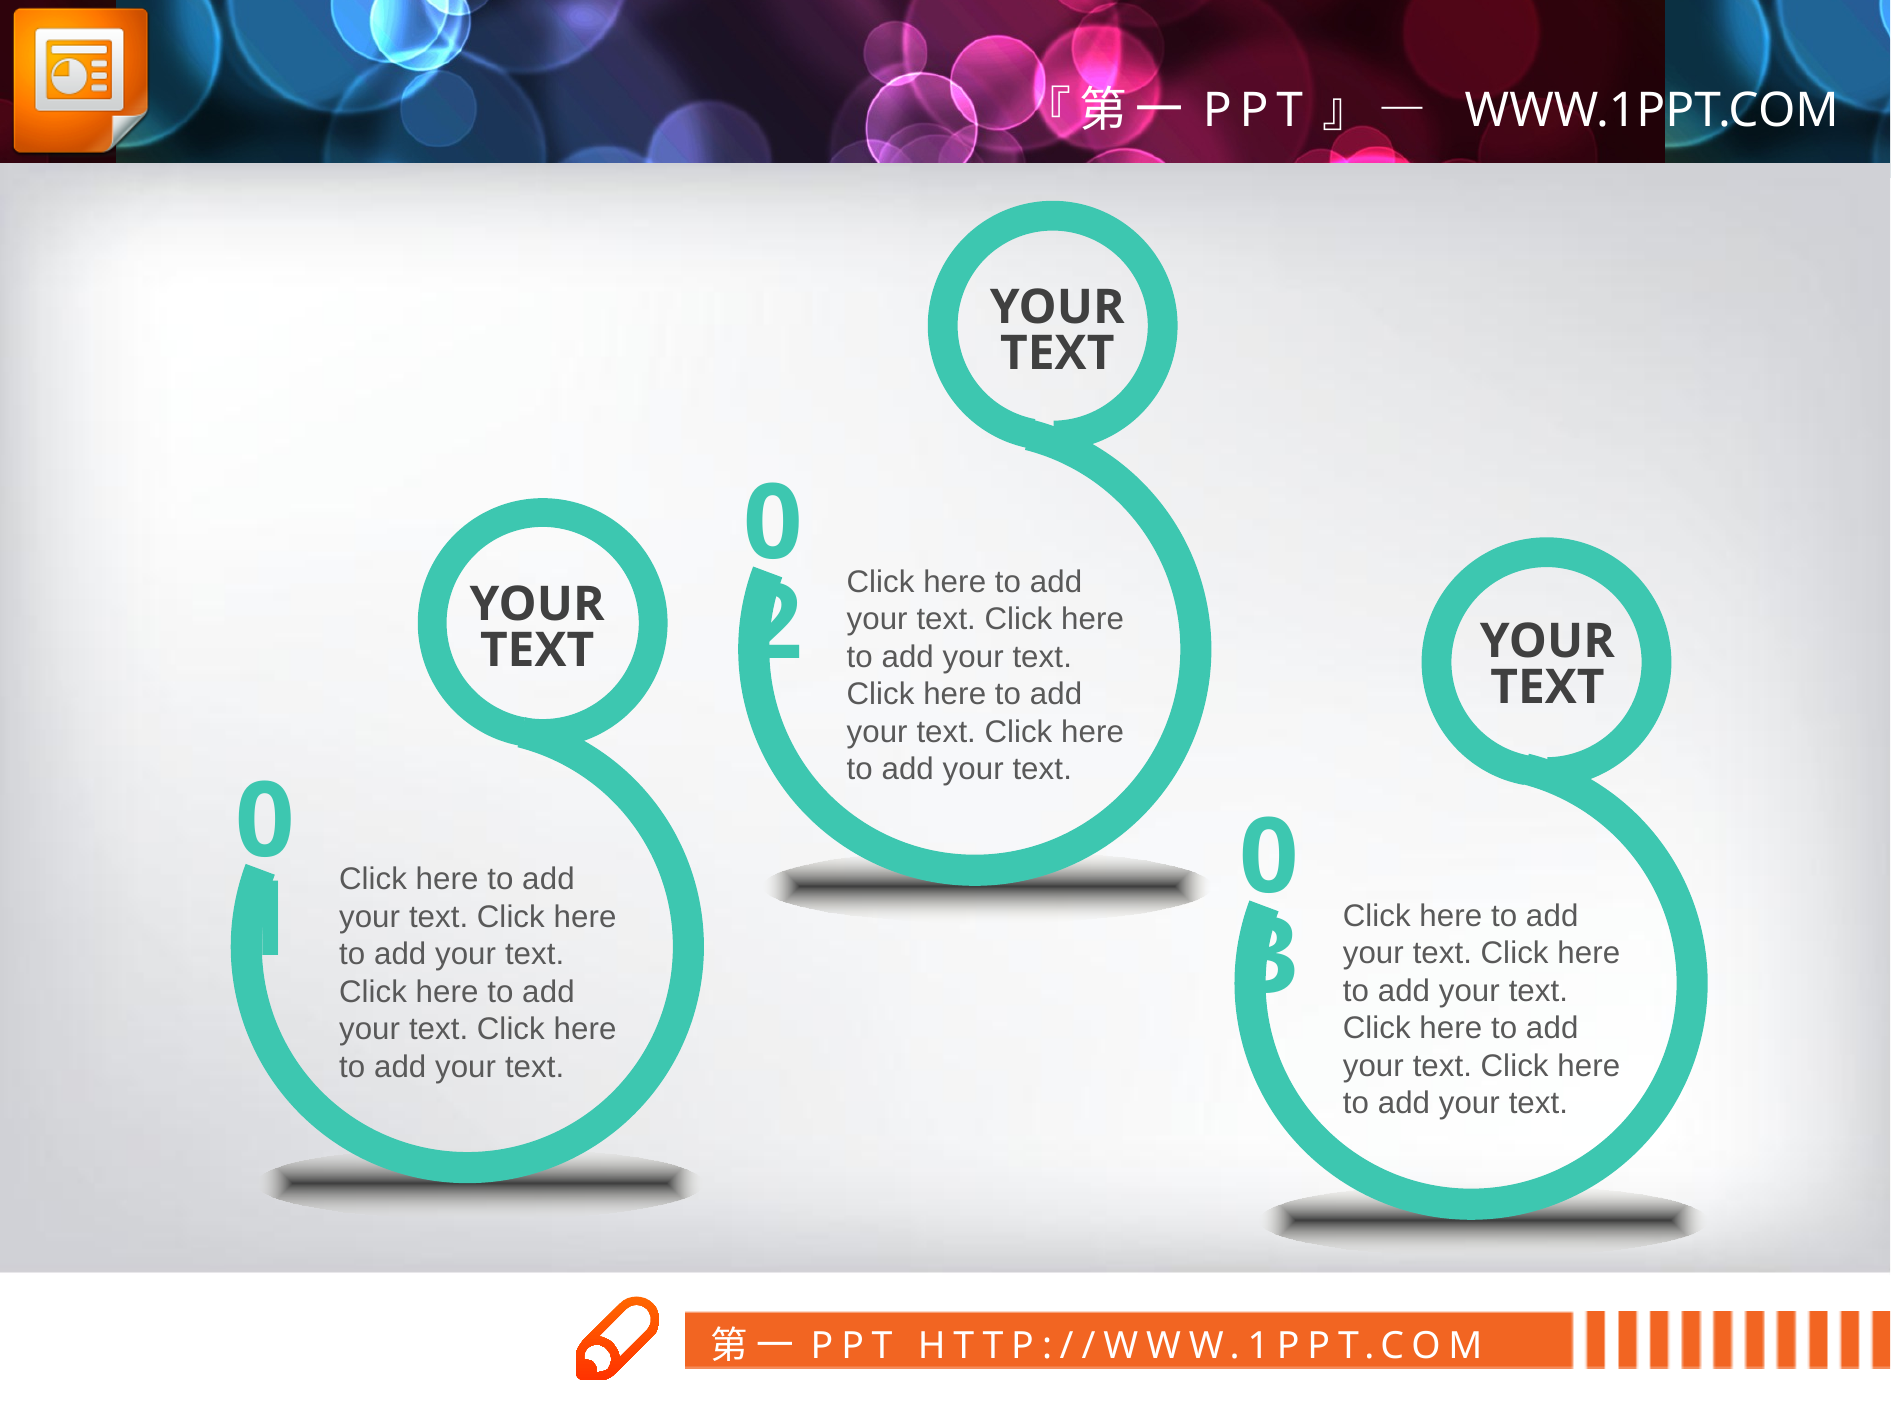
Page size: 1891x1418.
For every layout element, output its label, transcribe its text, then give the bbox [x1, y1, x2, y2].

text_box [1258, 1187, 1708, 1257]
picture [0, 0, 1891, 1275]
picture [685, 1311, 1891, 1369]
text_box YOUR TEXT [969, 277, 1147, 389]
text_box [427, 1146, 512, 1152]
text_box YOUR TEXT [1459, 611, 1637, 723]
text_box [417, 590, 422, 656]
text_box 02 [708, 469, 838, 688]
text_box YOUR TEXT [422, 574, 653, 686]
text_box [1237, 753, 1708, 1220]
text_box [741, 420, 1212, 886]
text_box [1421, 537, 1672, 788]
text_box [936, 849, 1018, 854]
text_box Click here to add your text. Click here to add your text. Click here to add your text. Click here to add your text. [827, 551, 1147, 796]
text_box Click here to add your text. Click here to add your text. Click here to add your text. Click here to add your text. [320, 849, 639, 1093]
text_box [434, 686, 526, 746]
text_box [927, 200, 1178, 451]
text_box [1433, 1183, 1514, 1188]
text_box Click here to add your text. Click here to add your text. Click here to add your text. Click here to add your text. [1324, 885, 1643, 1130]
text_box [762, 853, 1204, 923]
text_box [255, 1151, 704, 1220]
text_box [427, 498, 668, 682]
text_box [524, 686, 651, 748]
text_box 01 [200, 766, 331, 986]
text_box 03 [1204, 803, 1335, 1022]
text_box [234, 717, 704, 1184]
